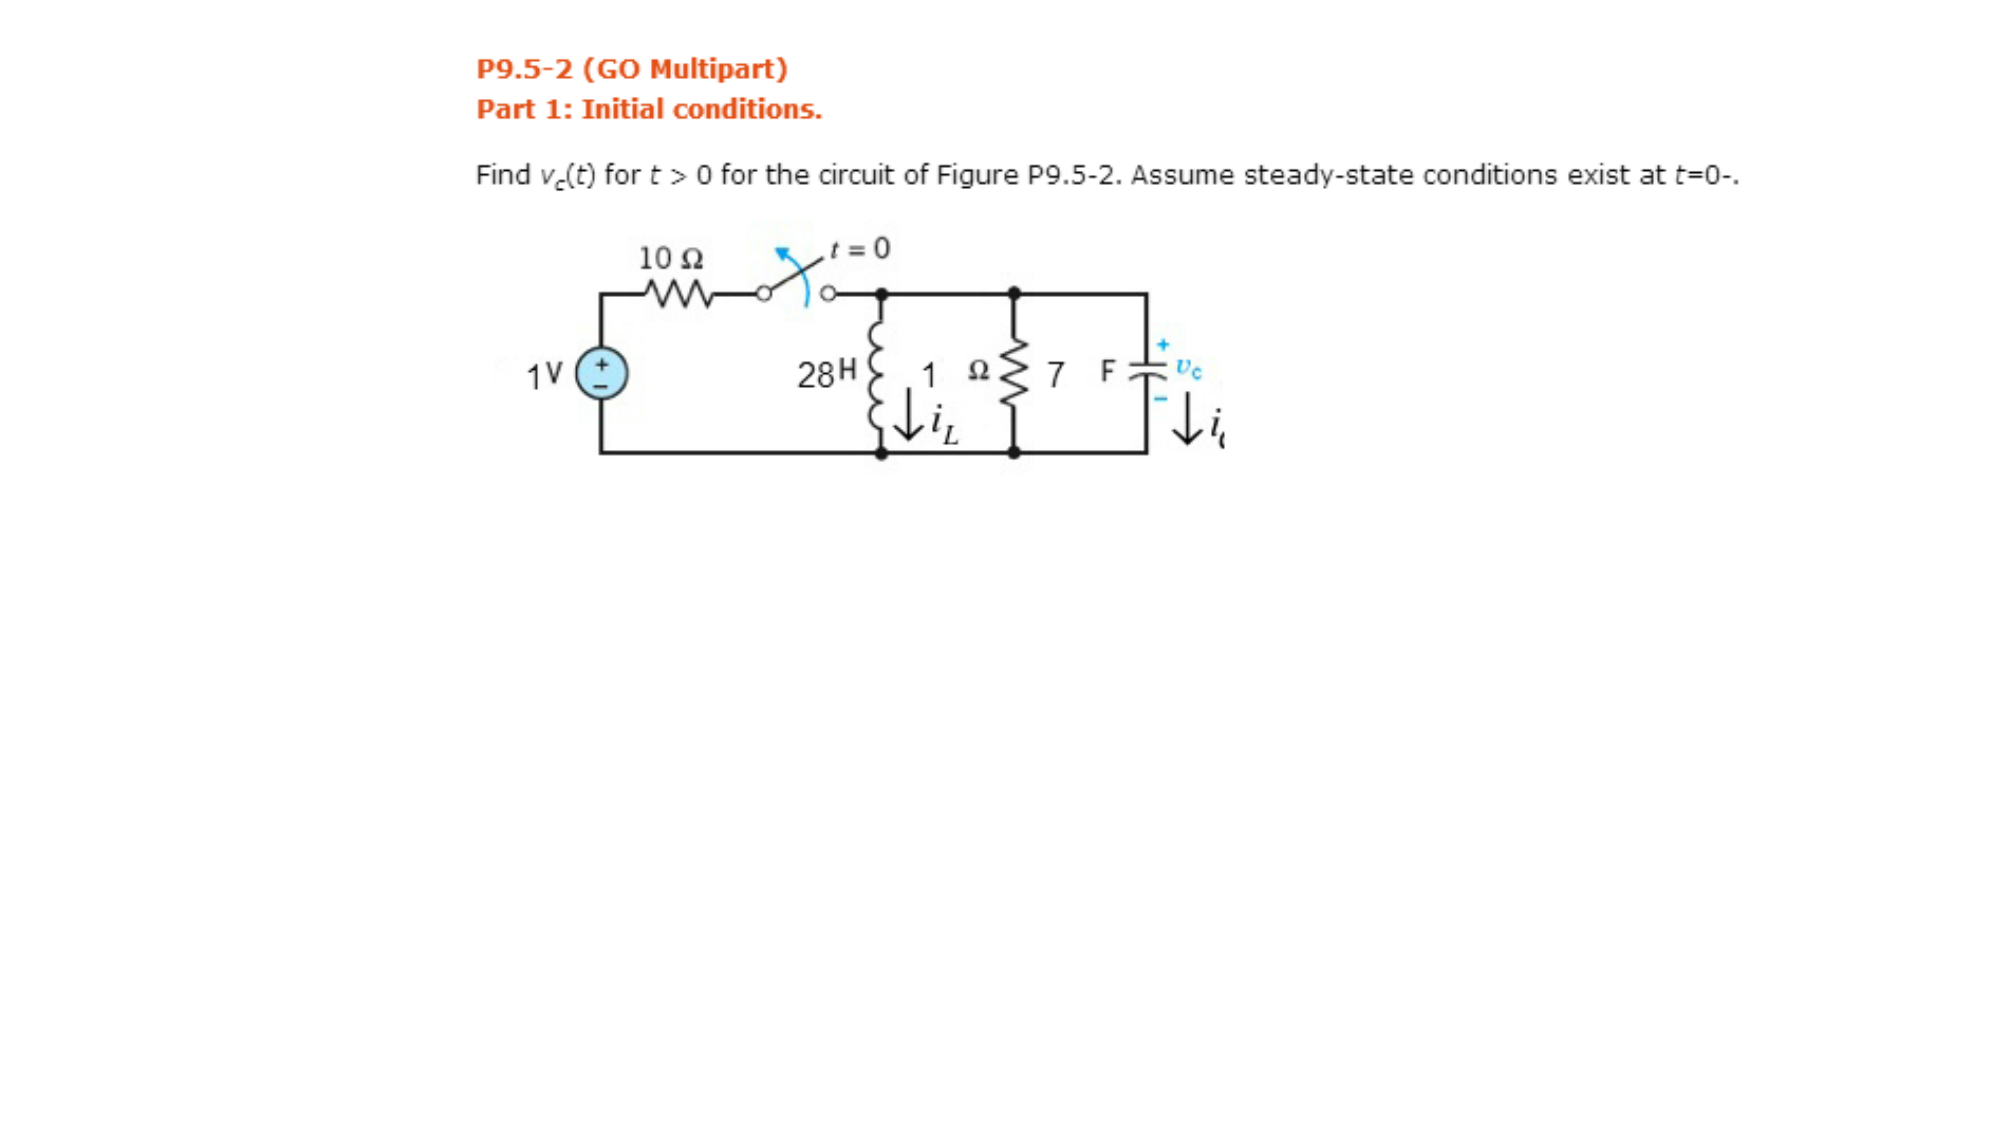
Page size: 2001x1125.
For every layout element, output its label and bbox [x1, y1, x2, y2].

picture [464, 43, 1749, 500]
